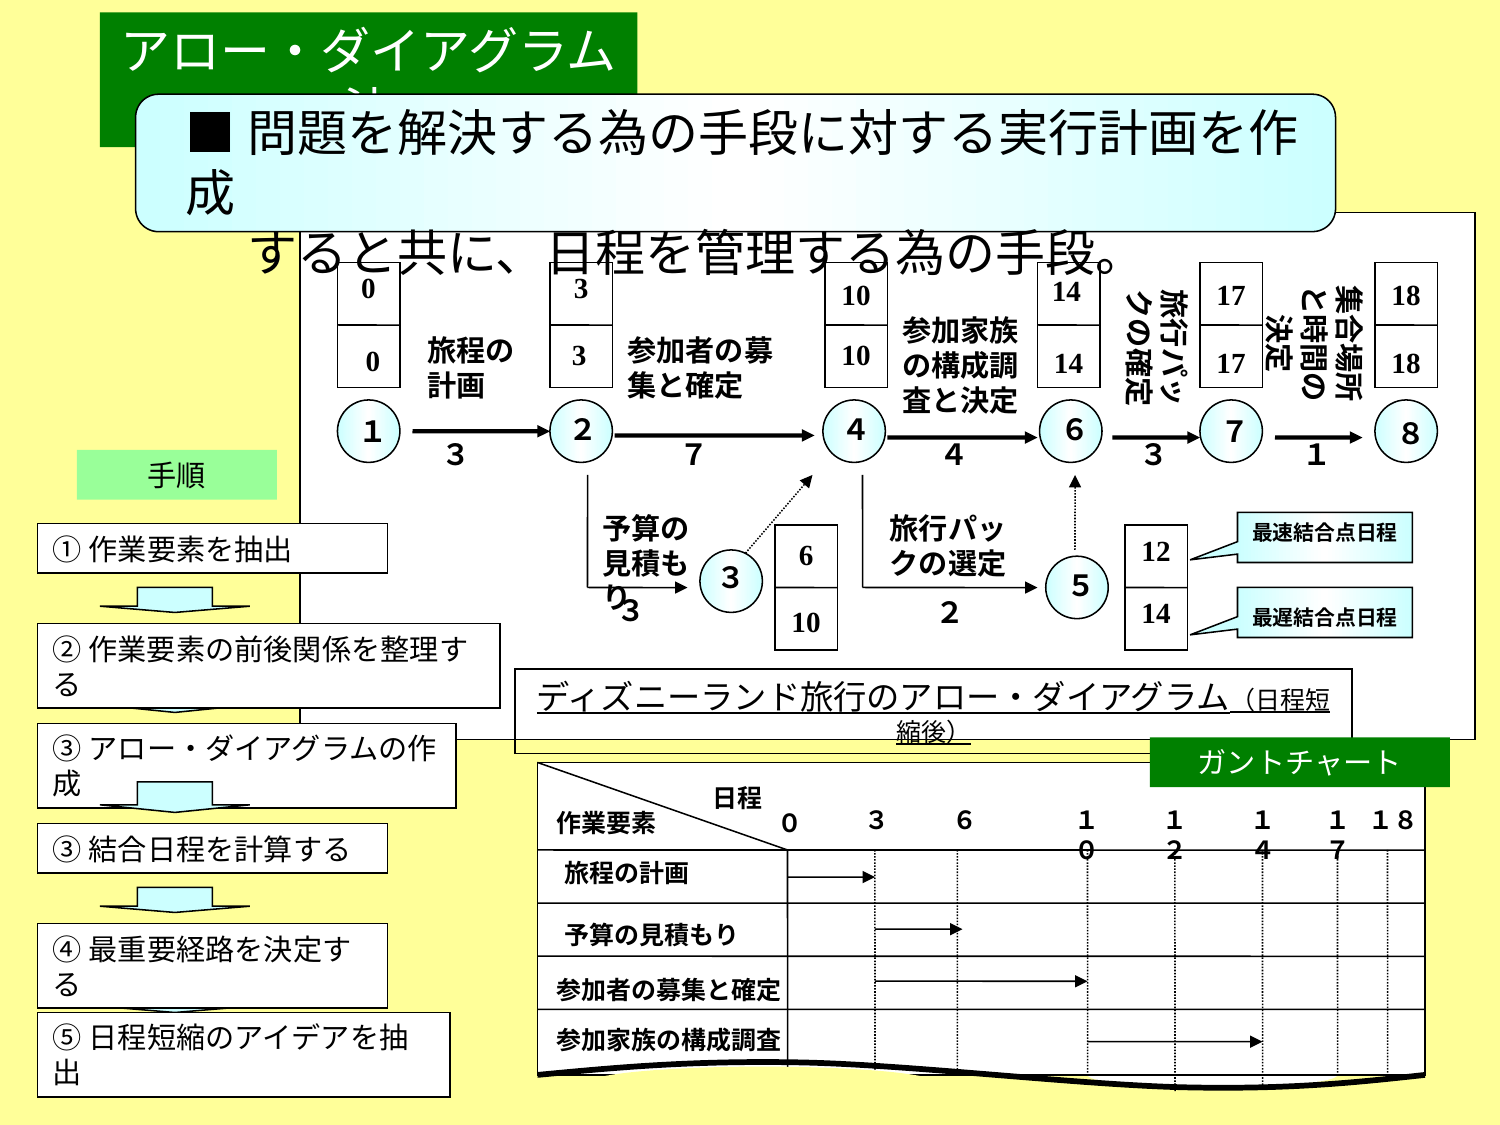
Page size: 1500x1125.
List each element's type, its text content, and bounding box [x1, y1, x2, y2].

text_box 手順 [76, 449, 94, 500]
text_box ③結合日程を計算する [37, 823, 388, 874]
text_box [99, 212, 1476, 740]
text_box ①作業要素を抽出 [37, 523, 94, 574]
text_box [499, 762, 1438, 1101]
text_box ④最重要経路を決定する [37, 923, 388, 1009]
text_box ②作業要素の前後関係を整理する [37, 623, 94, 709]
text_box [135, 93, 1336, 232]
text_box [99, 887, 250, 913]
text_box ⑤日程短縮のアイデアを抽出 [37, 1012, 450, 1098]
text_box ガントチャート [1149, 749, 1450, 788]
text_box ③アロー・ダイアグラムの作成 [37, 723, 457, 808]
text_box [99, 781, 250, 813]
text_box アロー・ダイアグラム法 [99, 12, 638, 148]
